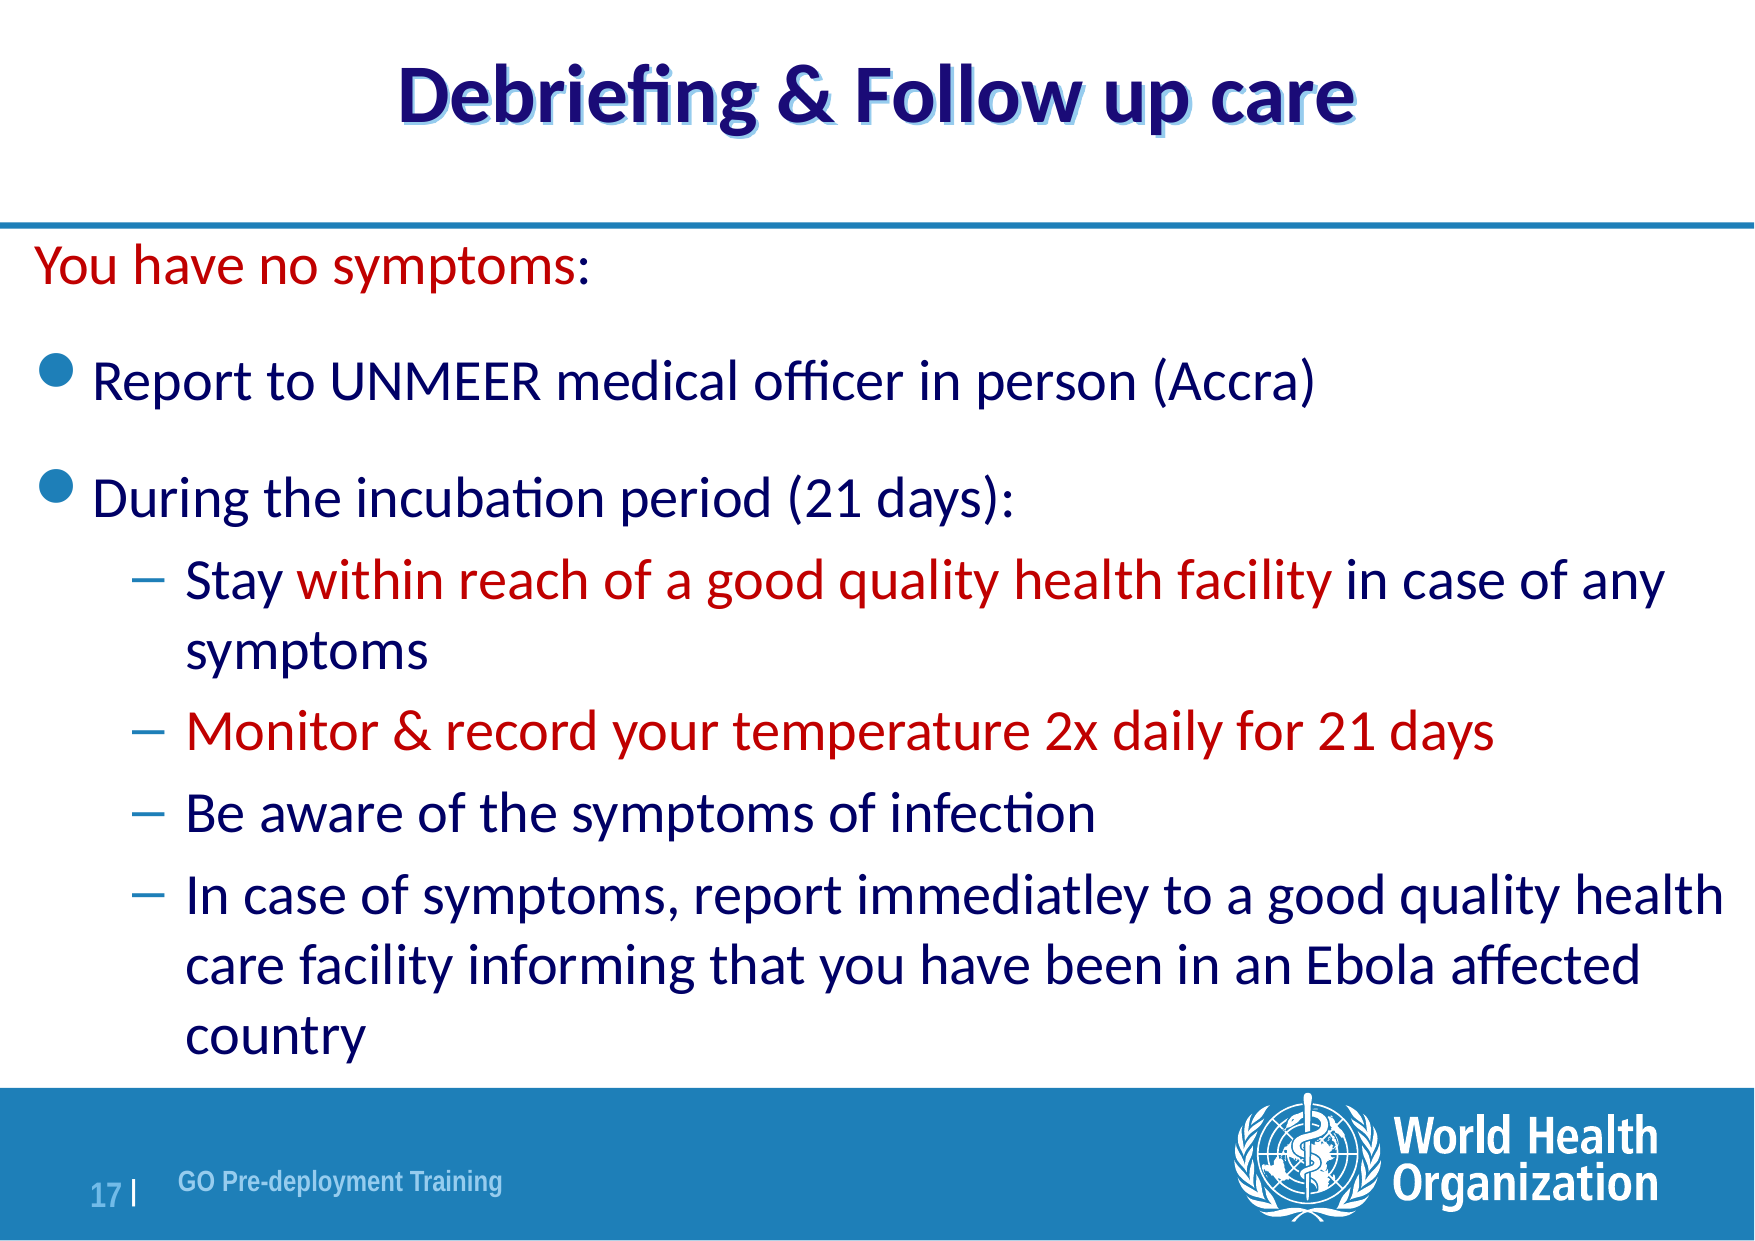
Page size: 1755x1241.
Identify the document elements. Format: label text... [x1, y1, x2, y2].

list You have no symptoms: Report to UNMEER medical officer in person (Accra) During the incubation period (21 days): Stay within reach of a good quality health facility in case of any symptoms Monitor & record your temperature 2x daily for 21 days Be aware of the symptoms of infection In case of symptoms, report immediatley to a good quality health care facility informing that you have been in an Ebola affected country [34, 225, 1755, 1112]
title Debriefing & Follow up care [0, 0, 1755, 178]
